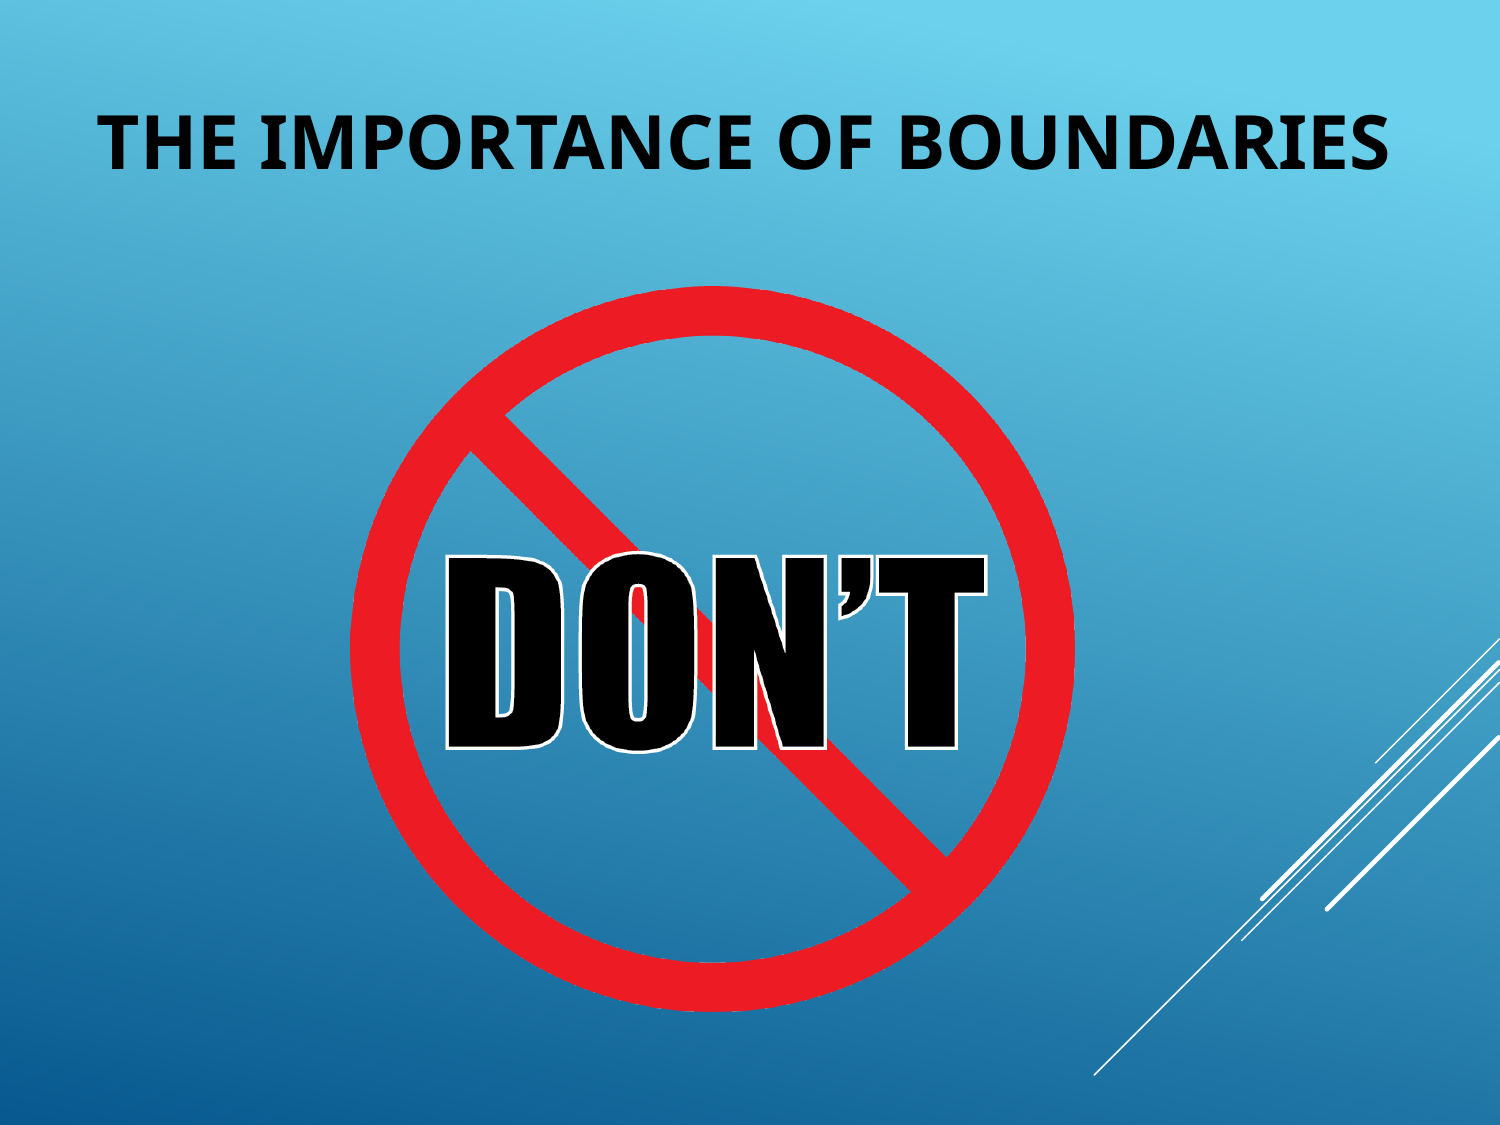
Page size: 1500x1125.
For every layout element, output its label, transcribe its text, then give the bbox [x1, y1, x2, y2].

text_box THE IMPORTANCE OF BOUNDARIES [82, 87, 1407, 193]
picture [349, 286, 1076, 1012]
